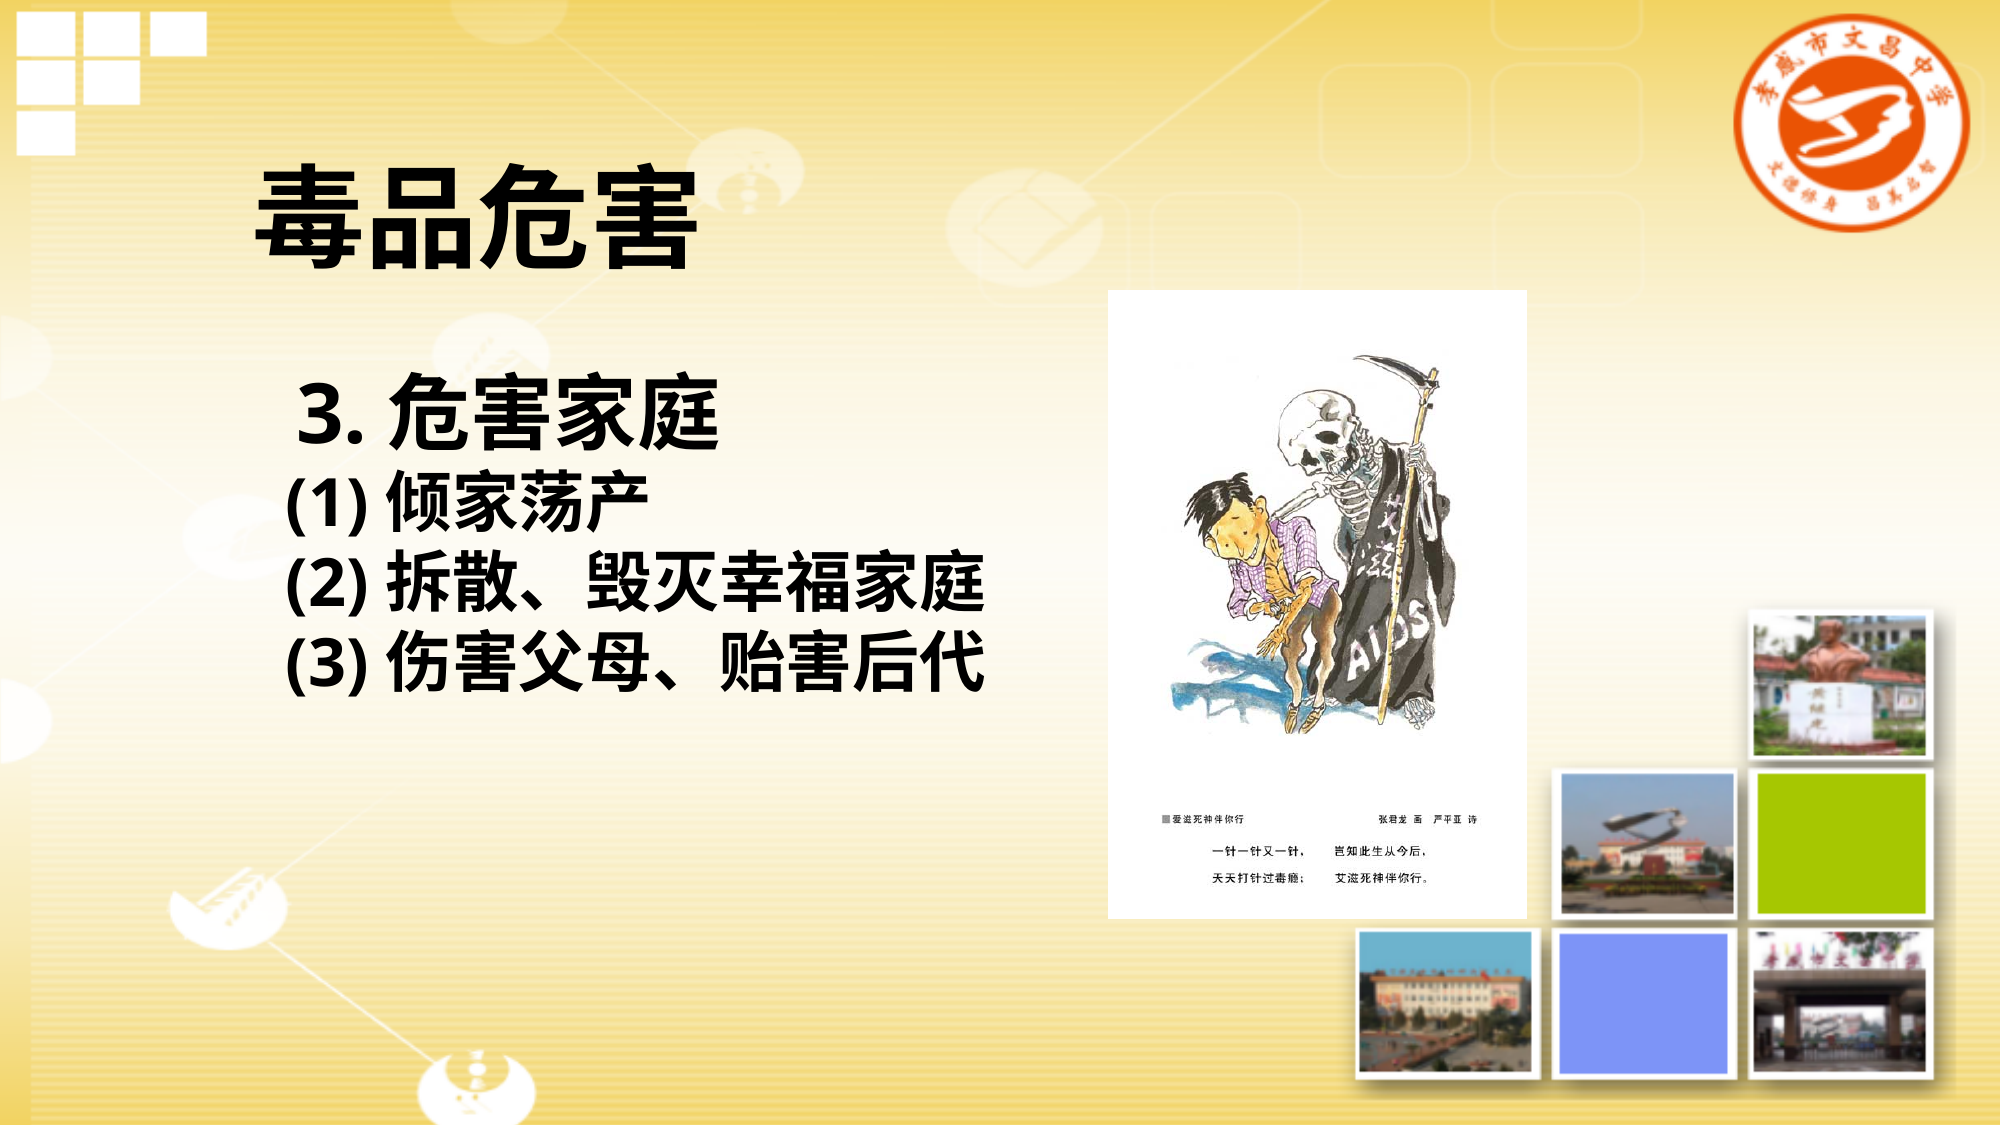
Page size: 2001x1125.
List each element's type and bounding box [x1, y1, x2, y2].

list [1108, 290, 1527, 919]
picture [0, 0, 2000, 1125]
